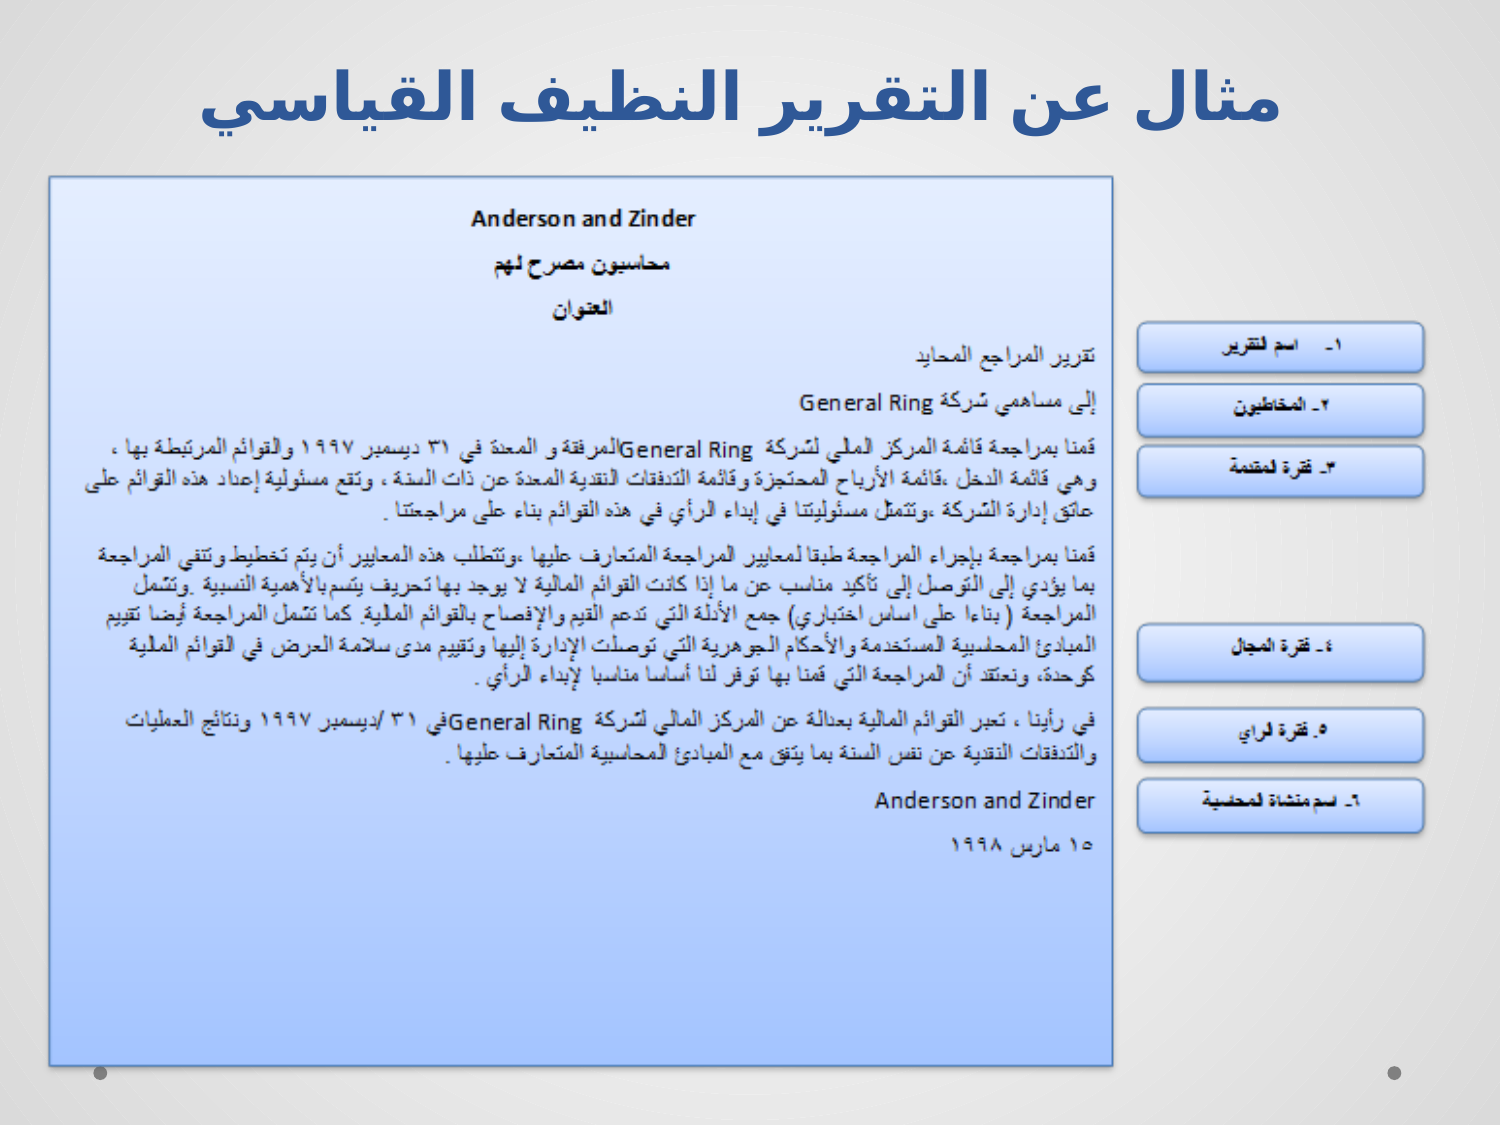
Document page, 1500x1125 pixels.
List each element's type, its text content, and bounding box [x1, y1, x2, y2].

title مثال عن التقرير النظيف القياسي [75, 0, 1425, 171]
picture [41, 172, 1436, 1083]
